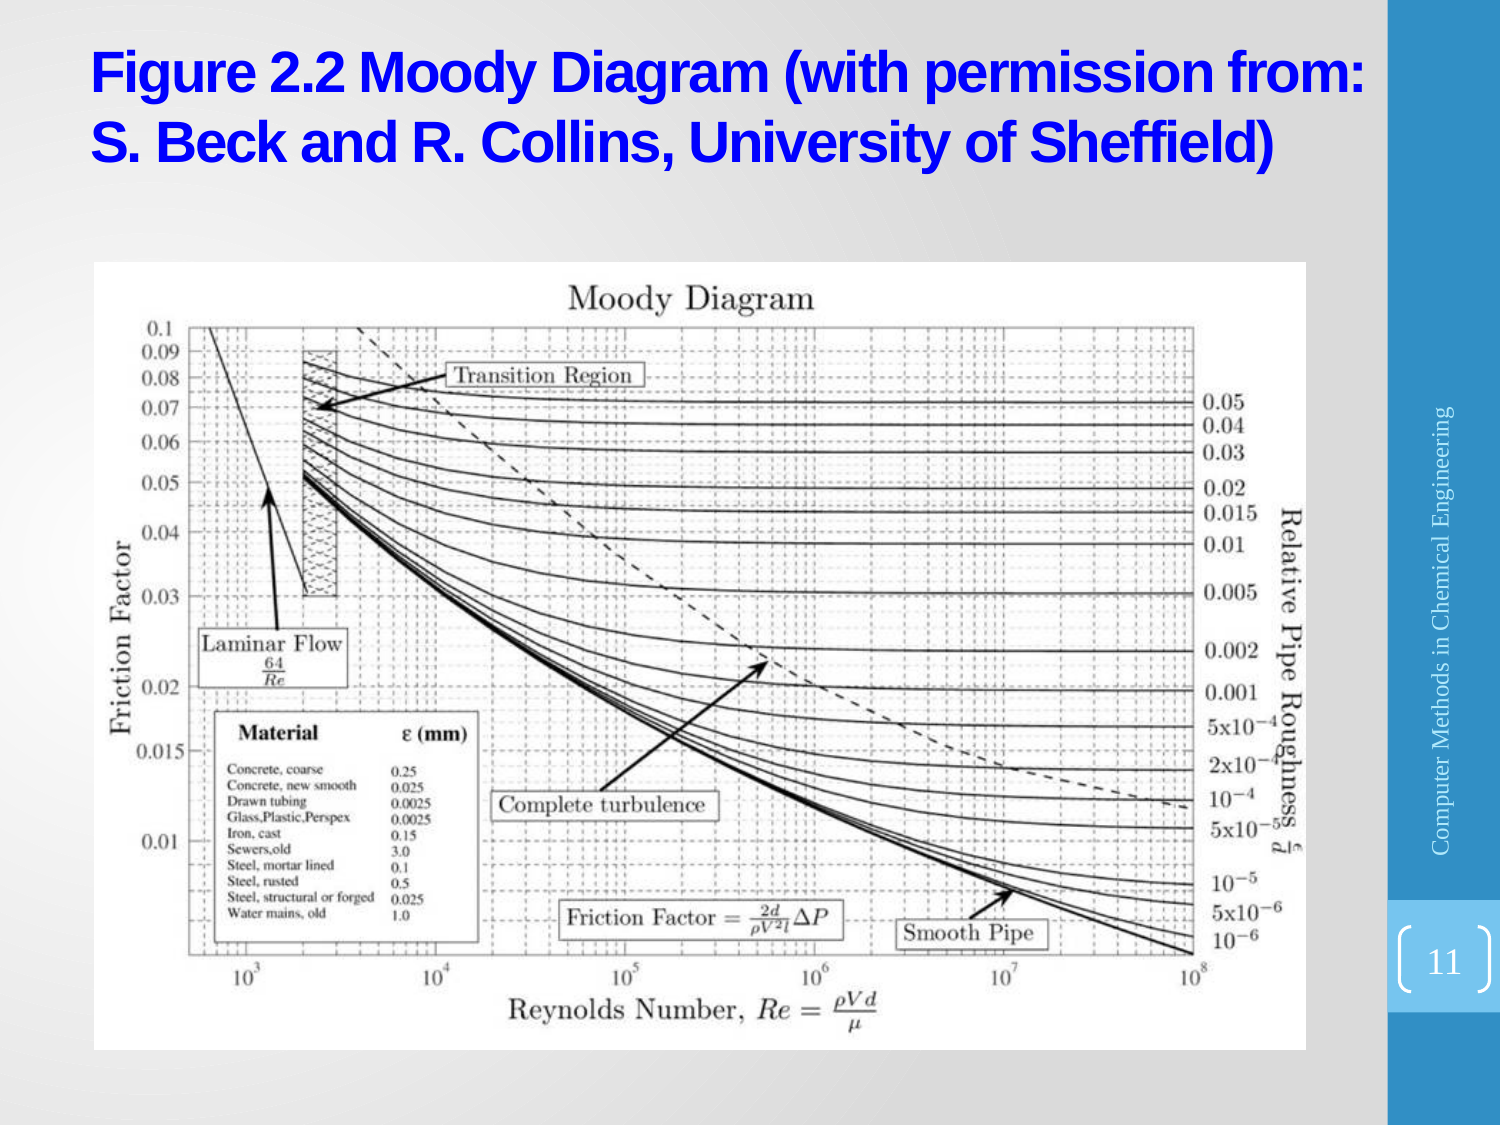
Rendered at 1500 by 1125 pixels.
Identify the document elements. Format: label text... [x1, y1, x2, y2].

title Figure 2.2 Moody Diagram (with permission from: S. Beck and R. Collins, University of Sheffield) [75, 45, 1394, 233]
footer Computer Methods in Chemical Engineering [1408, 391, 1469, 889]
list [93, 261, 1307, 1051]
slide_number 11 [1397, 925, 1492, 994]
